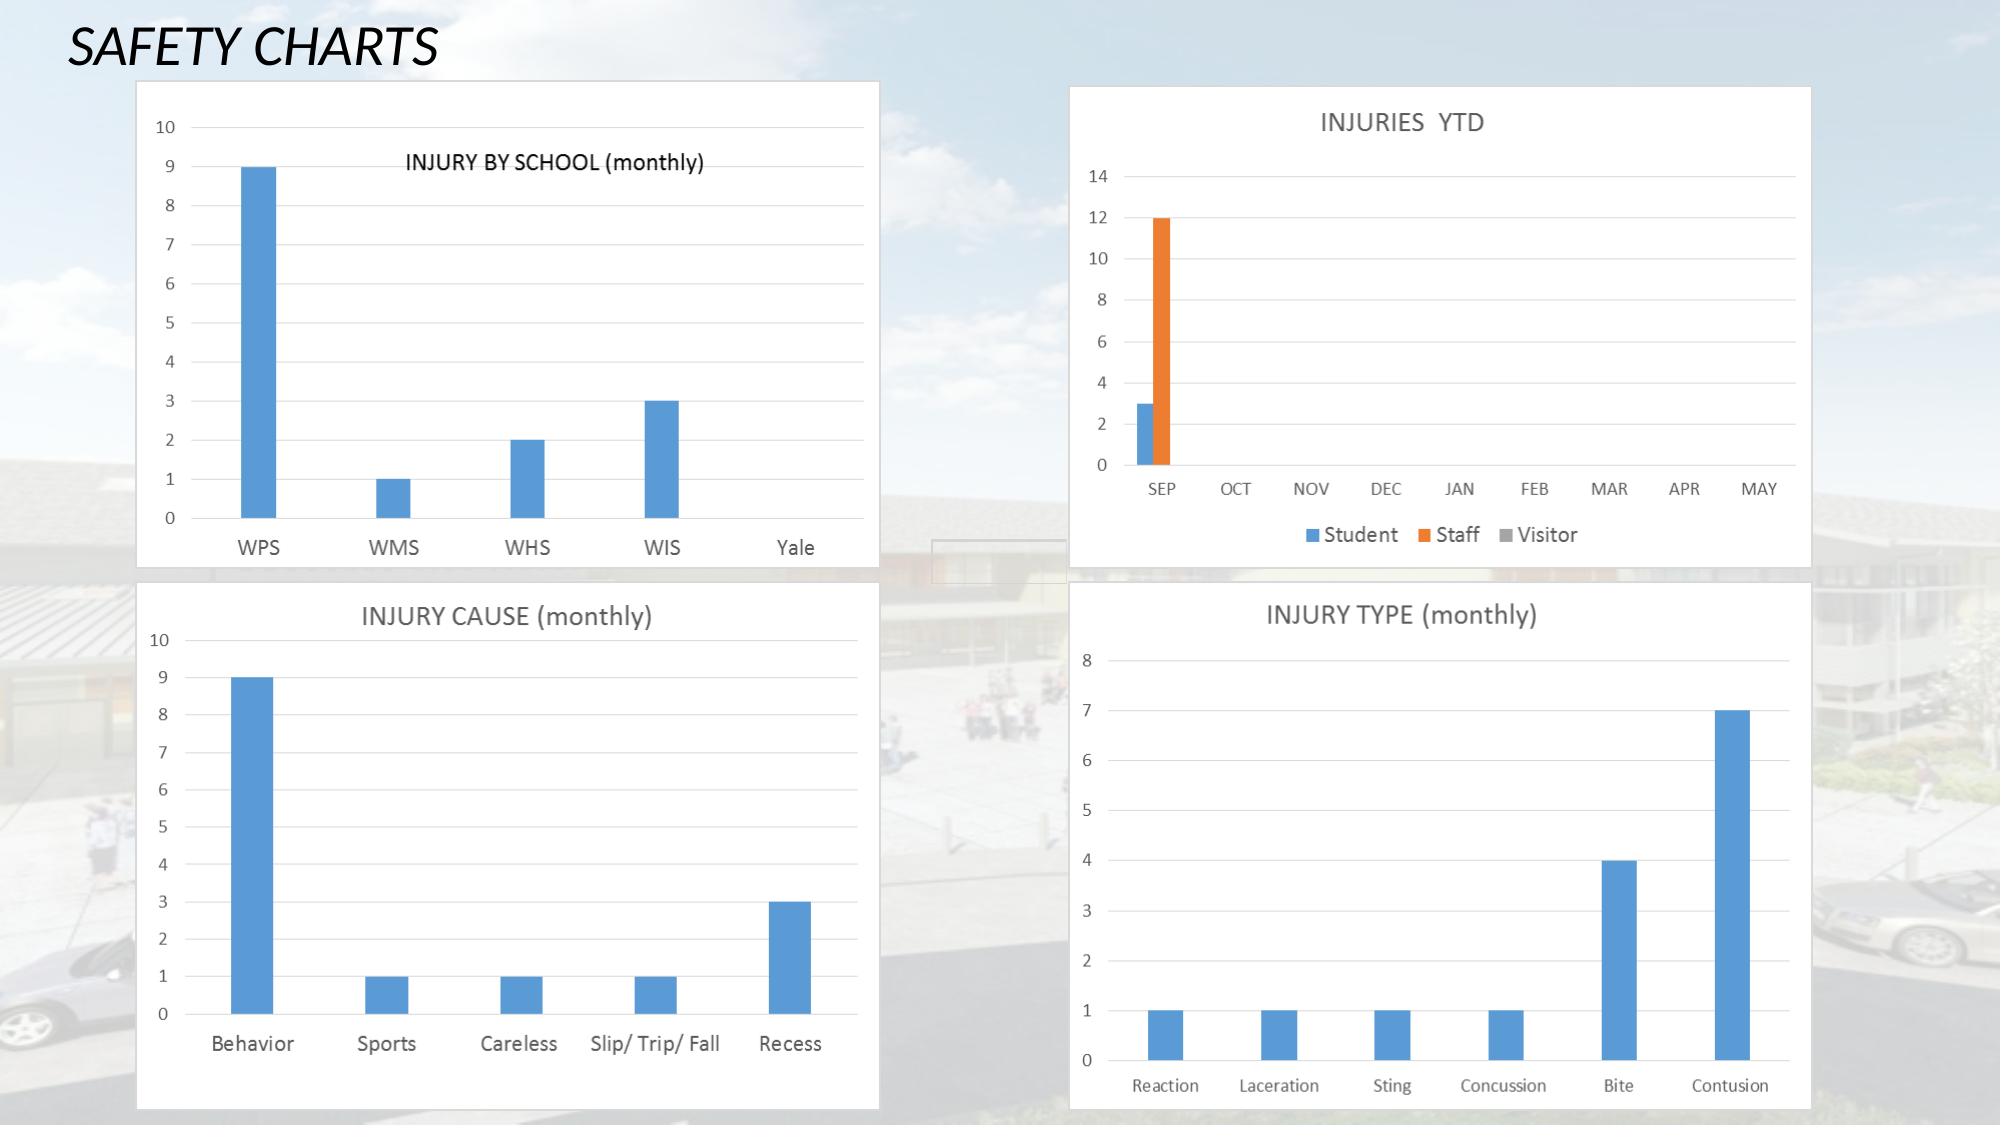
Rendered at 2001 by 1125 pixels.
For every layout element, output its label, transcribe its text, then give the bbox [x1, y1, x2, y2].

picture [135, 80, 881, 569]
picture [931, 85, 1813, 1111]
picture [135, 581, 881, 1111]
text_box SAFETY CHARTS [53, 0, 468, 85]
